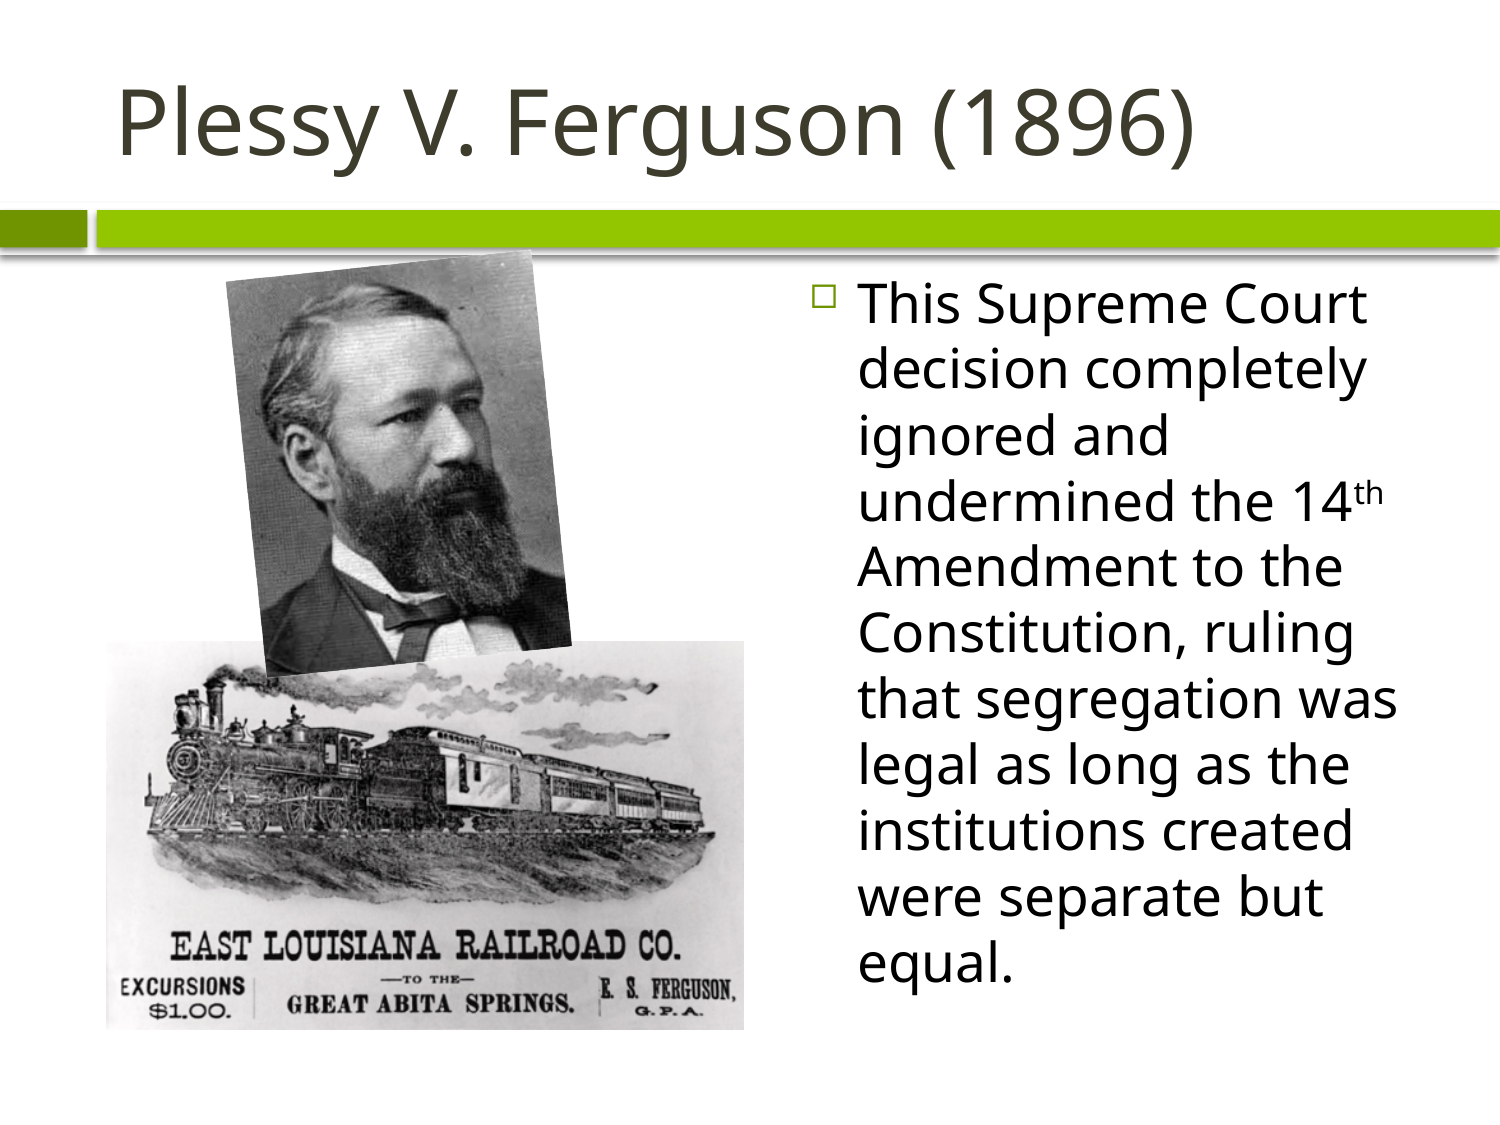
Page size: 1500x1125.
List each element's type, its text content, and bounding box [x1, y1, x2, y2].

list This Supreme Court decision completely ignored and undermined the 14th Amendment to the Constitution, ruling that segregation was legal as long as the institutions created were separate but equal. [794, 260, 1433, 1011]
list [105, 641, 744, 1030]
picture [226, 250, 571, 664]
title Plessy V. Ferguson (1896) [99, 37, 1438, 200]
